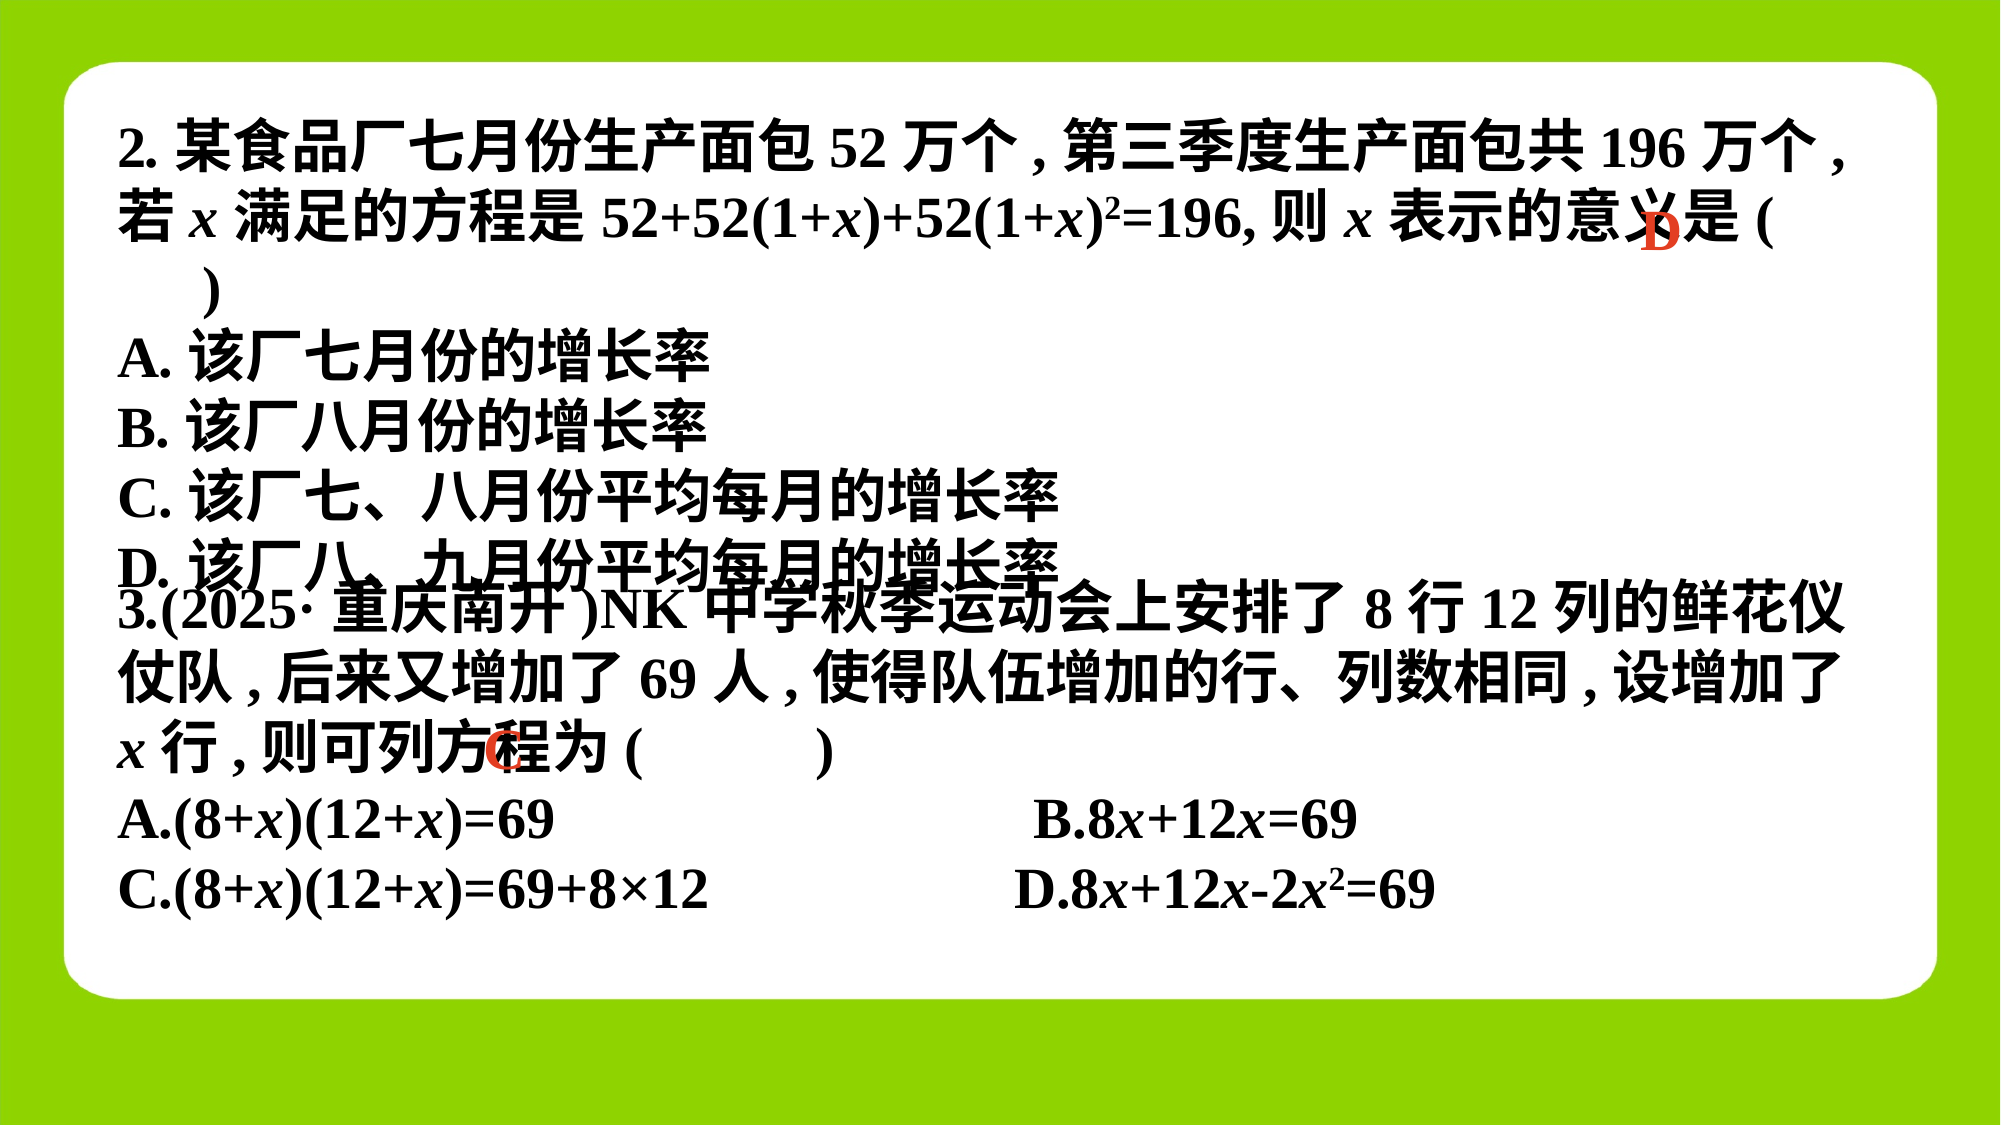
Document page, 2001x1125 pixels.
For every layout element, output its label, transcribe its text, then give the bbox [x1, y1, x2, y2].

text_box 2.某食品厂七月份生产面包52万个,第三季度生产面包共196万个,若x满足的方程是52+52(1+x)+52(1+x)2=196,则x表示的意义是( ) A.该厂七月份的增长率 B.该厂八月份的增长率 C.该厂七、八月份平均每月的增长率 D.该厂八、九月份平均每月的增长率 [102, 101, 1863, 562]
text_box D [1625, 184, 1714, 270]
text_box C [468, 703, 540, 789]
picture [0, 0, 2001, 1125]
text_box 3.(2025·重庆南开)NK中学秋季运动会上安排了8行12列的鲜花仪仗队,后来又增加了69人,使得队伍增加的行、列数相同,设增加了x行,则可列方程为( ) A.(8+x)(12+x)=69 B.8x+12x=69 C.(8+x)(12+x)=69+8×12 D.8x+12x-2x2=69 [102, 562, 1863, 928]
